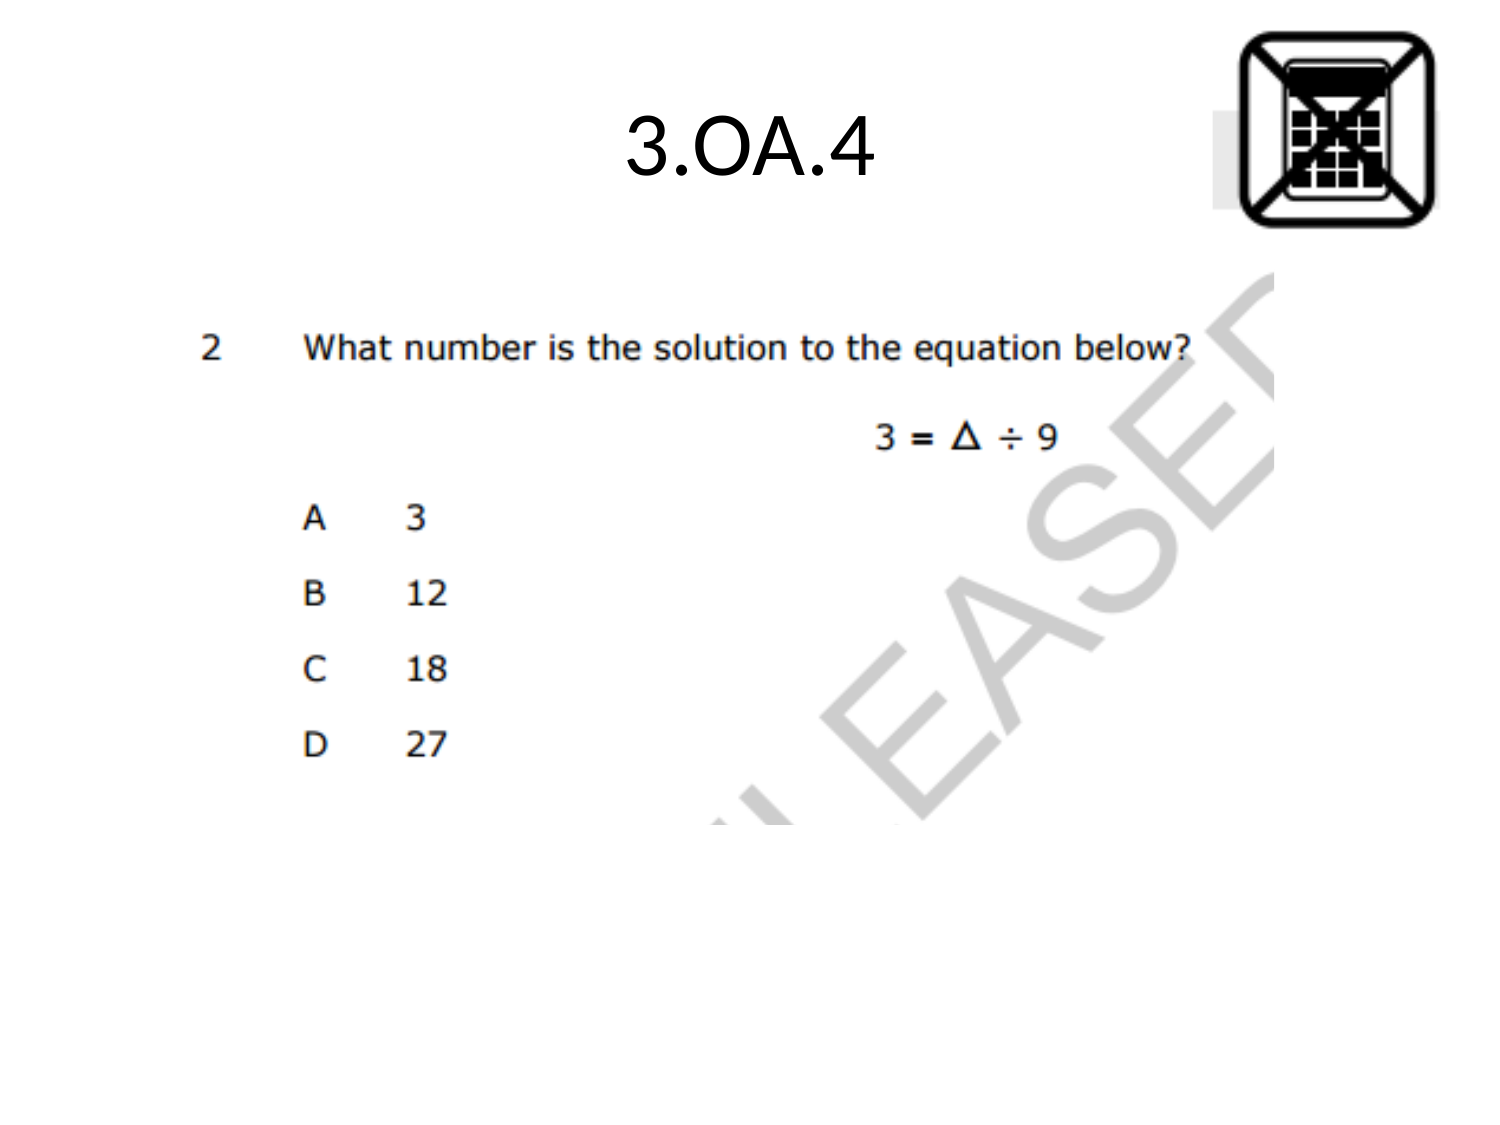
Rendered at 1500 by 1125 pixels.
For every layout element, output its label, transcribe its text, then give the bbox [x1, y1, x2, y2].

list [149, 260, 1275, 826]
title 3.OA.4 [75, 45, 1207, 233]
picture [1212, 12, 1474, 261]
